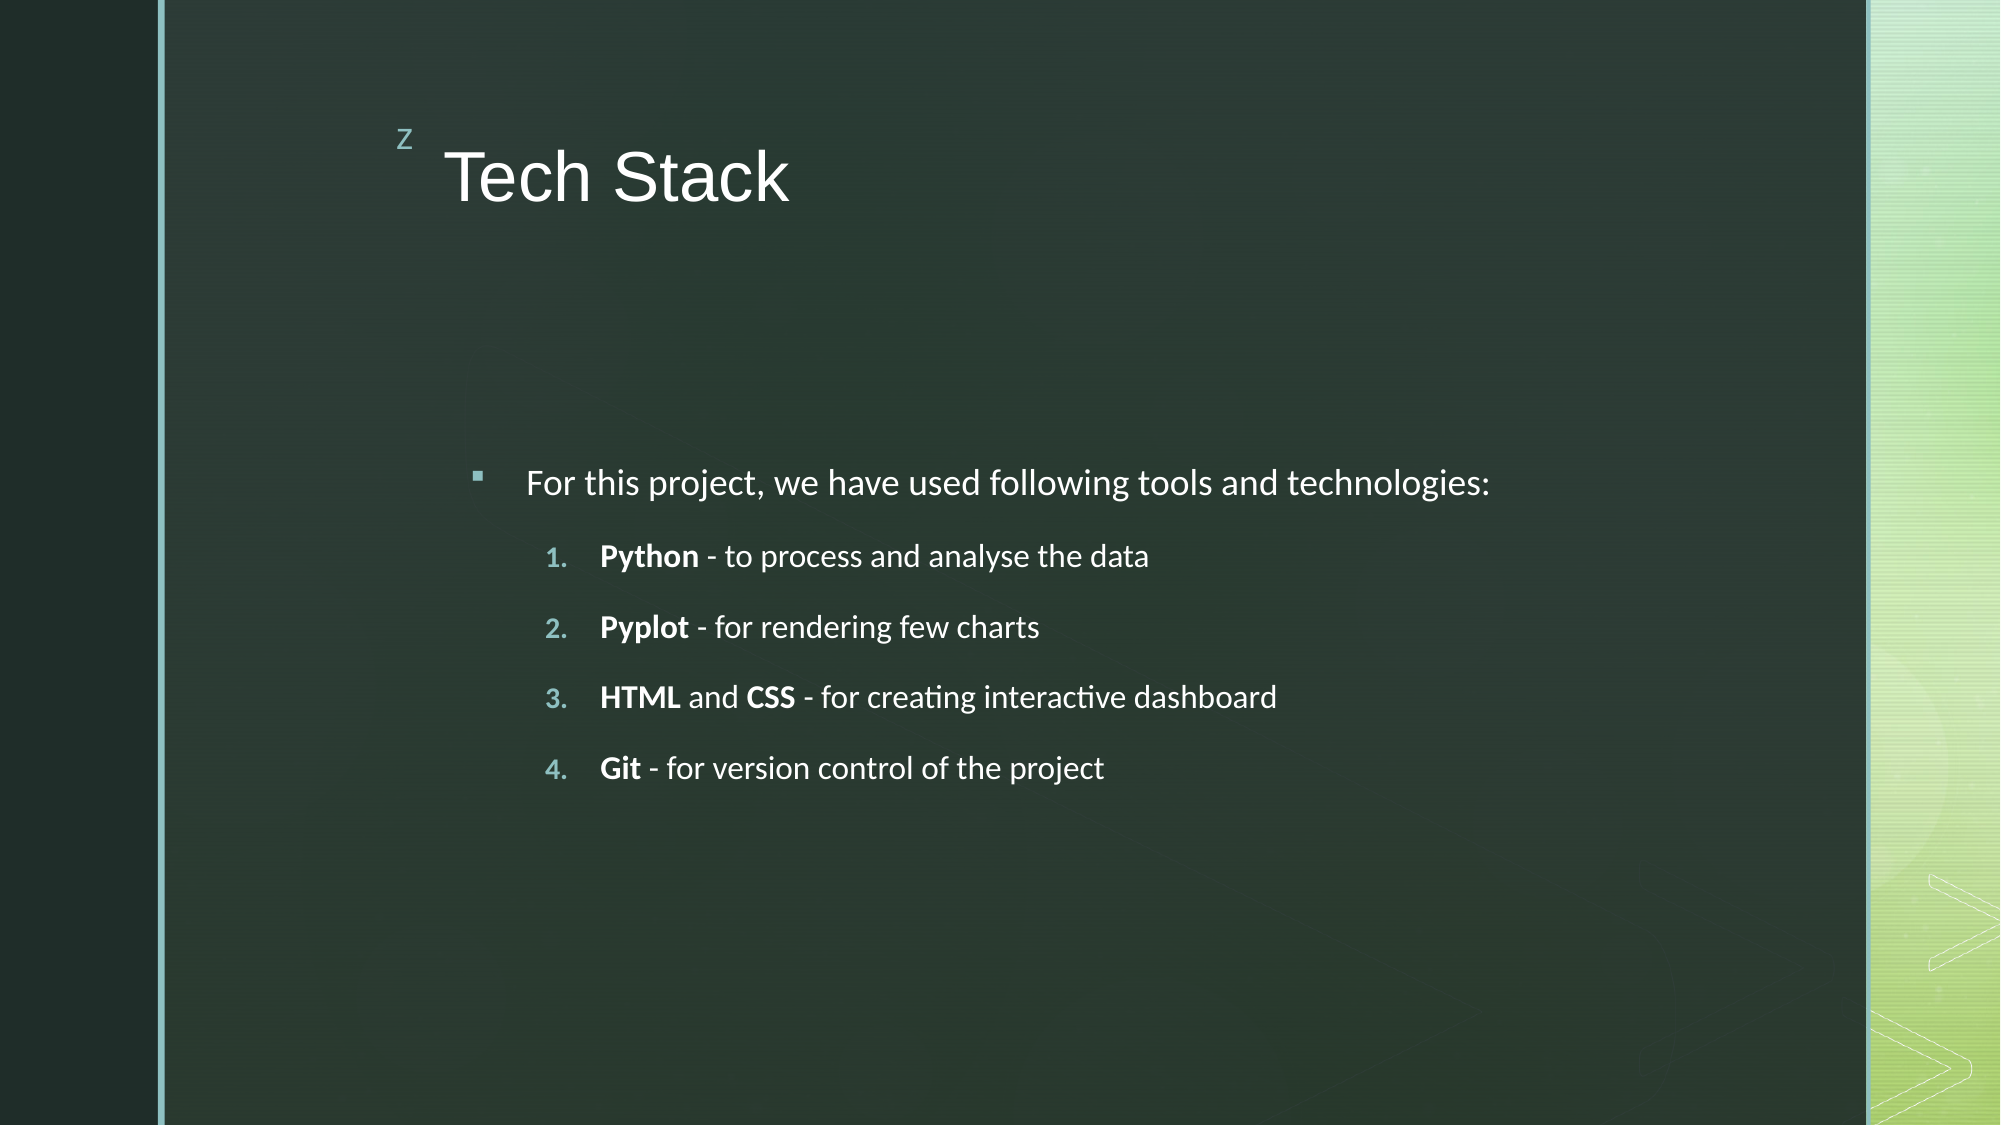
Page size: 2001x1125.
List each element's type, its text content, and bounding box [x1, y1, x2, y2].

list For this project, we have used following tools and technologies: Python - to process and analyse the data Pyplot - for rendering few charts HTML and CSS - for creating interactive dashboard Git - for version control of the project [454, 336, 1734, 993]
picture [1871, 0, 2001, 1125]
title Tech Stack [428, 132, 1734, 310]
